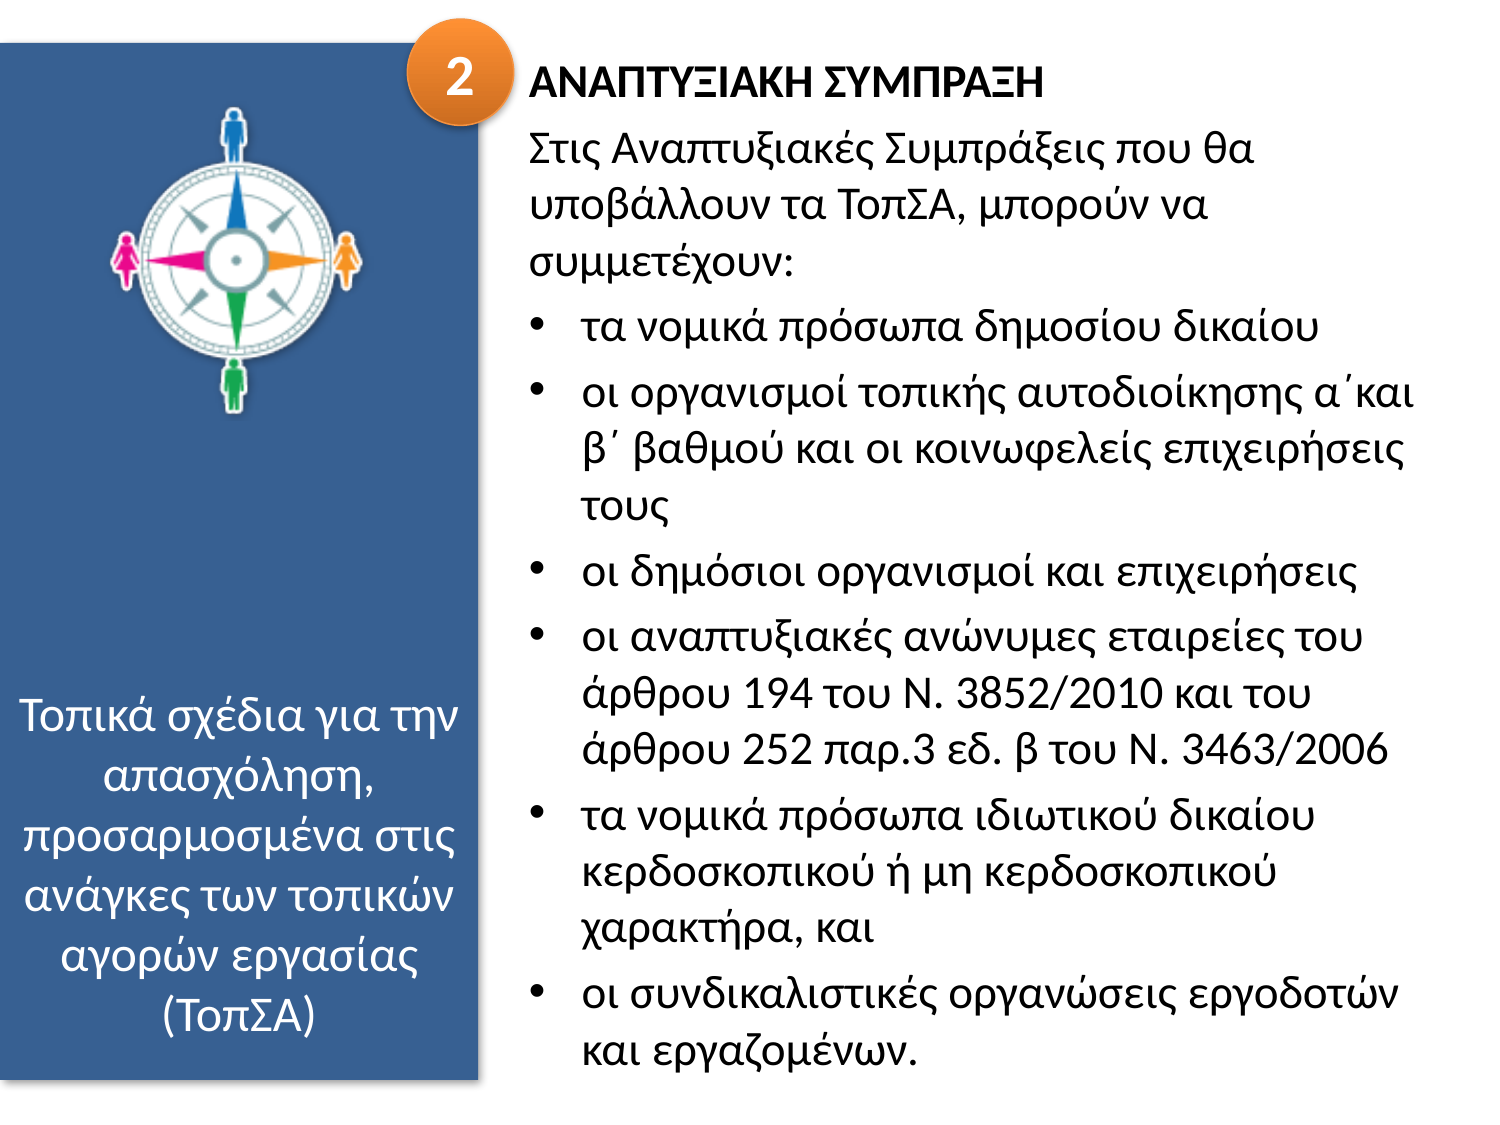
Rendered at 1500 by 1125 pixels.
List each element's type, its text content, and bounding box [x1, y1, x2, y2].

picture [104, 101, 374, 421]
text_box Τοπικά σχέδια για την απασχόληση, προσαρμοσμένα στις ανάγκες των τοπικών αγορών εργασίας (ΤοπΣΑ) [0, 42, 479, 1080]
text_box 2 [406, 18, 515, 127]
list ΑναπτυξιακΗ ΣΥμπραξη Στις Αναπτυξιακές Συμπράξεις που θα υποβάλλουν τα ΤοπΣΑ, μπορούν να συμμετέχουν: τα νομικά πρόσωπα δημοσίου δικαίου οι οργανισμοί τοπικής αυτοδιοίκησης α΄και β΄ βαθμού και οι κοινωφελείς επιχειρήσεις τους οι δημόσιοι οργανισμοί και επιχειρήσεις οι αναπτυξιακές ανώνυμες εταιρείες του άρθρου 194 του Ν. 3852/2010 και του άρθρου 252 παρ.3 εδ. β του Ν. 3463/2006 τα νομικά πρόσωπα ιδιωτικού δικαίου κερδοσκοπικού ή μη κερδοσκοπικού χαρακτήρα, και οι συνδικαλιστικές οργανώσεις εργοδοτών και εργαζομένων. [513, 42, 1471, 1083]
